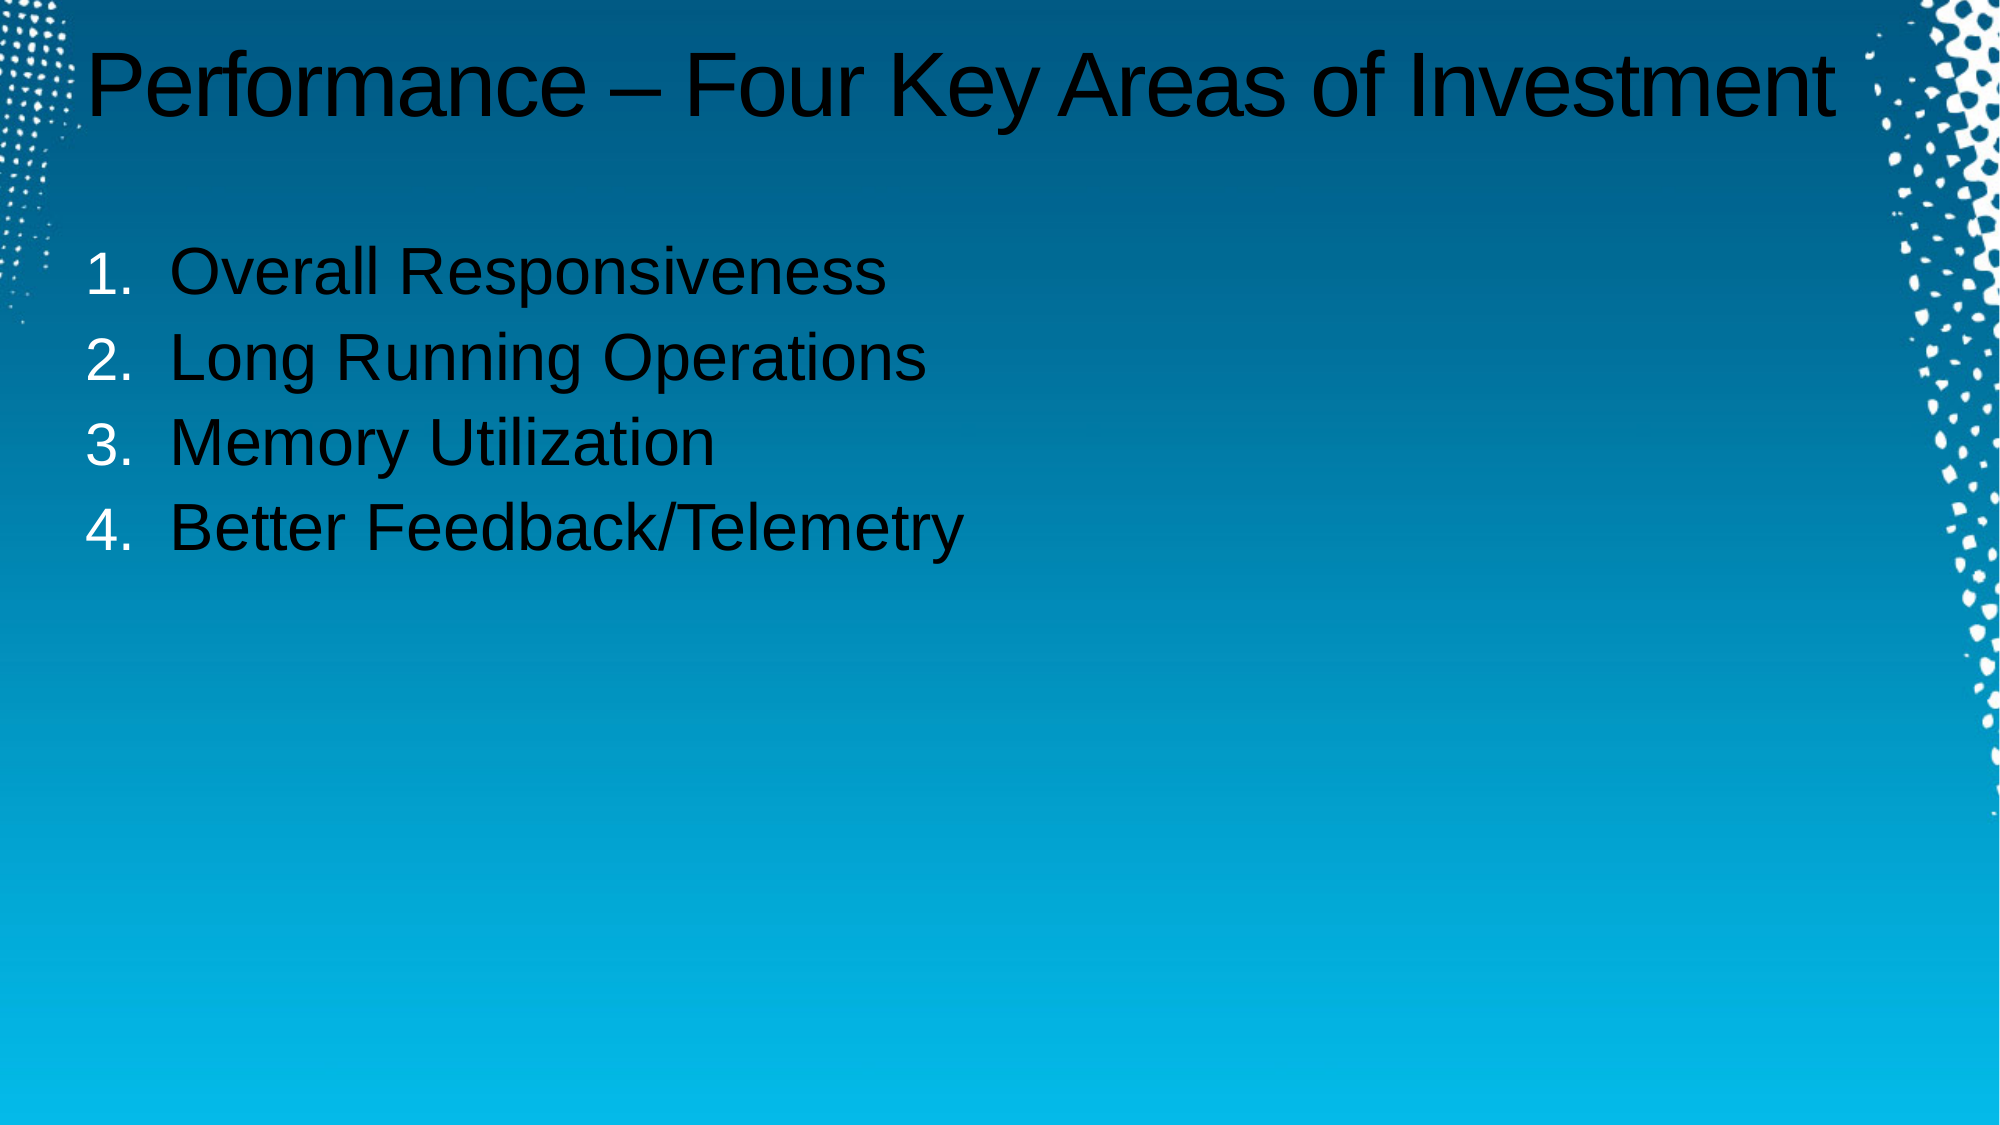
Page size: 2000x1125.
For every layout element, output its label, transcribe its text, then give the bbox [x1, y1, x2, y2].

picture [0, 24, 9, 33]
picture [9, 84, 15, 91]
picture [1988, 547, 2000, 561]
picture [0, 155, 5, 163]
picture [13, 41, 25, 49]
picture [1972, 570, 1986, 583]
picture [1995, 582, 2000, 595]
picture [1926, 344, 1939, 358]
picture [33, 116, 40, 124]
picture [1929, 27, 1945, 45]
picture [1992, 438, 2000, 448]
picture [1898, 188, 1912, 198]
picture [1915, 109, 1924, 119]
picture [1935, 431, 1946, 449]
picture [29, 27, 38, 38]
picture [42, 31, 53, 39]
picture [1969, 625, 1985, 642]
picture [1932, 235, 1943, 241]
picture [1955, 557, 1965, 573]
picture [1914, 164, 1923, 177]
picture [1960, 392, 1970, 403]
picture [1892, 212, 1902, 216]
picture [16, 22, 23, 34]
picture [1952, 502, 1967, 516]
picture [26, 57, 34, 68]
picture [24, 72, 32, 79]
picture [11, 55, 21, 64]
picture [30, 14, 40, 23]
picture [1945, 213, 1955, 220]
picture [1935, 379, 1948, 391]
picture [55, 62, 62, 69]
picture [1930, 291, 1941, 297]
picture [1968, 481, 1978, 492]
picture [1958, 445, 1968, 460]
picture [34, 101, 43, 111]
picture [38, 74, 47, 80]
picture [1925, 87, 1941, 99]
picture [1950, 359, 1960, 366]
picture [1980, 460, 1987, 469]
picture [56, 47, 64, 55]
picture [1963, 335, 1972, 344]
picture [1982, 714, 1993, 729]
picture [54, 76, 60, 83]
picture [1922, 200, 1934, 207]
picture [1914, 308, 1929, 326]
picture [1935, 177, 1945, 189]
picture [1972, 312, 1985, 322]
picture [1979, 657, 1995, 676]
picture [1978, 517, 1987, 527]
picture [1942, 465, 1958, 483]
picture [43, 42, 49, 53]
picture [1963, 589, 1976, 607]
picture [6, 97, 12, 105]
picture [1983, 404, 1992, 414]
picture [31, 131, 37, 138]
picture [1928, 399, 1939, 415]
picture [28, 42, 36, 53]
list Overall Responsiveness Long Running Operations Memory Utilization Better Feedback/Telemetry [85, 237, 1914, 755]
picture [47, 0, 57, 10]
picture [1925, 141, 1935, 155]
picture [1963, 535, 1977, 550]
picture [1948, 413, 1958, 424]
picture [10, 69, 17, 78]
picture [1963, 278, 1976, 291]
picture [1919, 367, 1930, 378]
picture [1991, 637, 2000, 652]
picture [1991, 747, 2000, 765]
picture [1990, 492, 2000, 505]
picture [1973, 368, 1982, 380]
picture [1941, 324, 1952, 332]
picture [1993, 321, 2000, 339]
picture [1914, 274, 1920, 291]
picture [41, 59, 48, 67]
picture [1970, 426, 1980, 436]
picture [1974, 683, 1985, 694]
picture [1920, 257, 1932, 264]
picture [0, 40, 9, 45]
picture [33, 88, 42, 97]
picture [1935, 0, 2000, 306]
picture [45, 16, 55, 24]
picture [1981, 604, 2000, 620]
picture [1889, 152, 1901, 166]
picture [1946, 525, 1956, 533]
picture [18, 13, 26, 19]
picture [16, 143, 21, 151]
picture [1938, 122, 1950, 133]
picture [1911, 223, 1918, 230]
picture [1957, 187, 1971, 200]
title Performance – Four Key Areas of Investment [85, 37, 1914, 138]
picture [1994, 382, 2000, 391]
picture [1984, 349, 1992, 357]
picture [17, 129, 23, 136]
picture [3, 10, 11, 18]
picture [18, 0, 29, 6]
picture [1955, 246, 1965, 256]
picture [58, 32, 66, 41]
picture [1946, 155, 1961, 167]
picture [1942, 269, 1953, 276]
picture [1988, 691, 2000, 709]
picture [33, 0, 42, 10]
picture [1921, 0, 1934, 8]
picture [1953, 301, 1962, 312]
